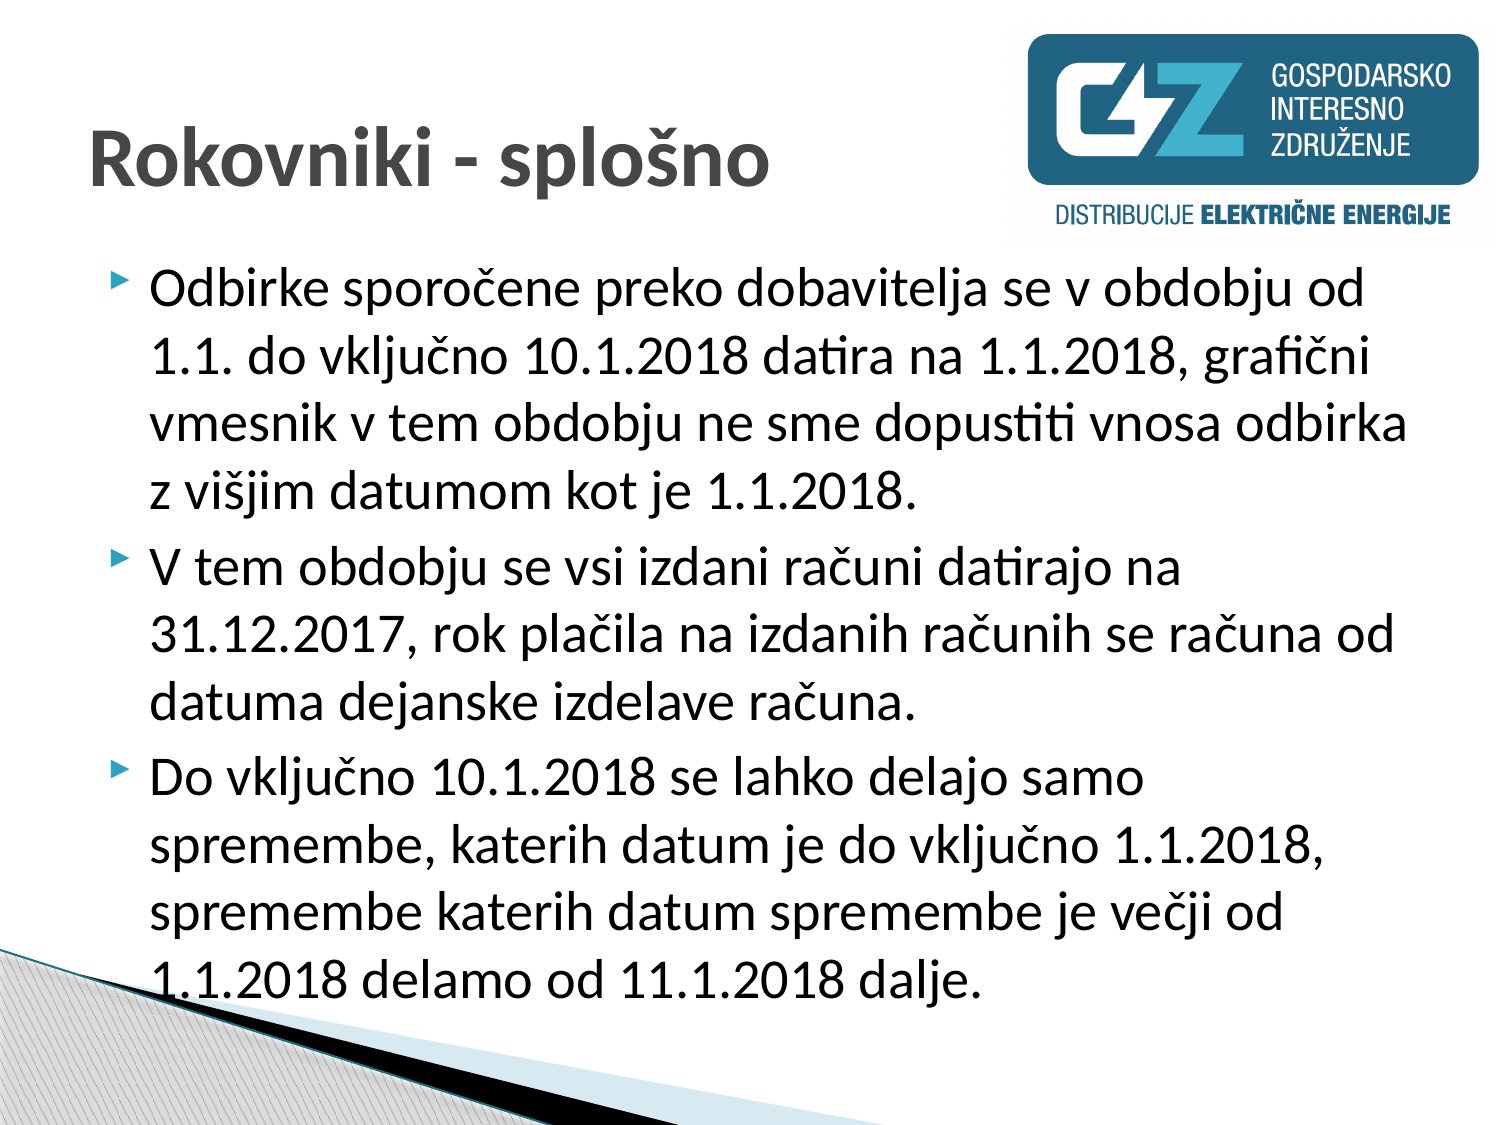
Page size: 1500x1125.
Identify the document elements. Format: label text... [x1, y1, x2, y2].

title Rokovniki - splošno [73, 58, 995, 247]
list Odbirke sporočene preko dobavitelja se v obdobju od 1.1. do vključno 10.1.2018 datira na 1.1.2018, grafični vmesnik v tem obdobju ne sme dopustiti vnosa odbirka z višjim datumom kot je 1.1.2018. V tem obdobju se vsi izdani računi datirajo na 31.12.2017, rok plačila na izdanih računih se računa od datuma dejanske izdelave računa. Do vključno 10.1.2018 se lahko delajo samo spremembe, katerih datum je do vključno 1.1.2018, spremembe katerih datum spremembe je večji od 1.1.2018 delamo od 11.1.2018 dalje. [75, 243, 1425, 986]
picture [1001, 18, 1495, 247]
